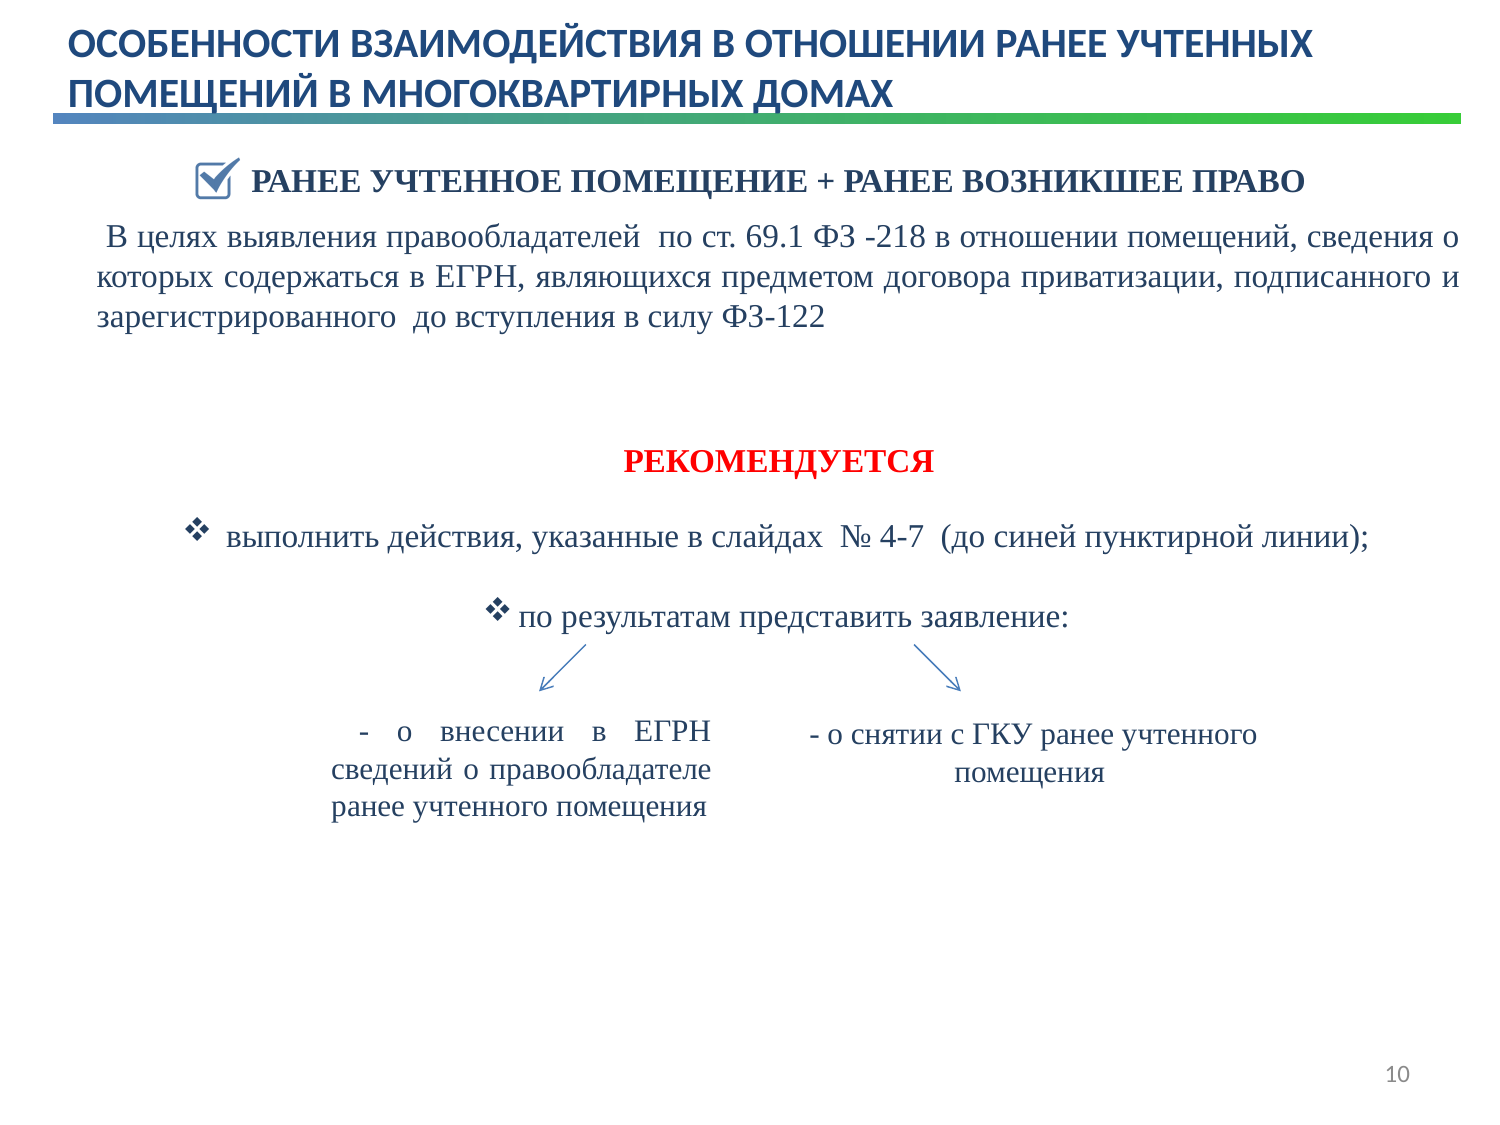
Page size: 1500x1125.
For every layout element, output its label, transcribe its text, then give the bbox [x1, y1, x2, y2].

text_box ОСОБЕННОСТИ ВЗАИМОДЕЙСТВИЯ В ОТНОШЕНИИ РАНЕЕ УЧТЕННЫХ ПОМЕЩЕНИЙ В МНОГОКВАРТИРНЫХ ДОМАХ [53, 0, 1442, 132]
text_box РАНЕЕ УЧТЕННОЕ ПОМЕЩЕНИЕ + РАНЕЕ ВОЗНИКШЕЕ ПРАВО В целях выявления правообладателей по ст. 69.1 ФЗ -218 в отношении помещений, сведения о которых содержаться в ЕГРН, являющихся предметом договора приватизации, подписанного и зарегистрированного до вступления в силу ФЗ-122 РЕКОМЕНДУЕТСЯ выполнить действия, указанные в слайдах № 4-7 (до синей пунктирной линии); по результатам представить заявление: [81, 152, 1477, 747]
text_box [1442, 112, 1462, 126]
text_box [913, 644, 962, 692]
picture [187, 157, 243, 200]
text_box - о внесении в ЕГРН сведений о правообладателе ранее учтенного помещения [316, 703, 727, 831]
text_box - о снятии с ГКУ ранее учтенного помещения [750, 706, 1310, 796]
slide_number 10 [1074, 1042, 1425, 1103]
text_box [538, 644, 587, 692]
